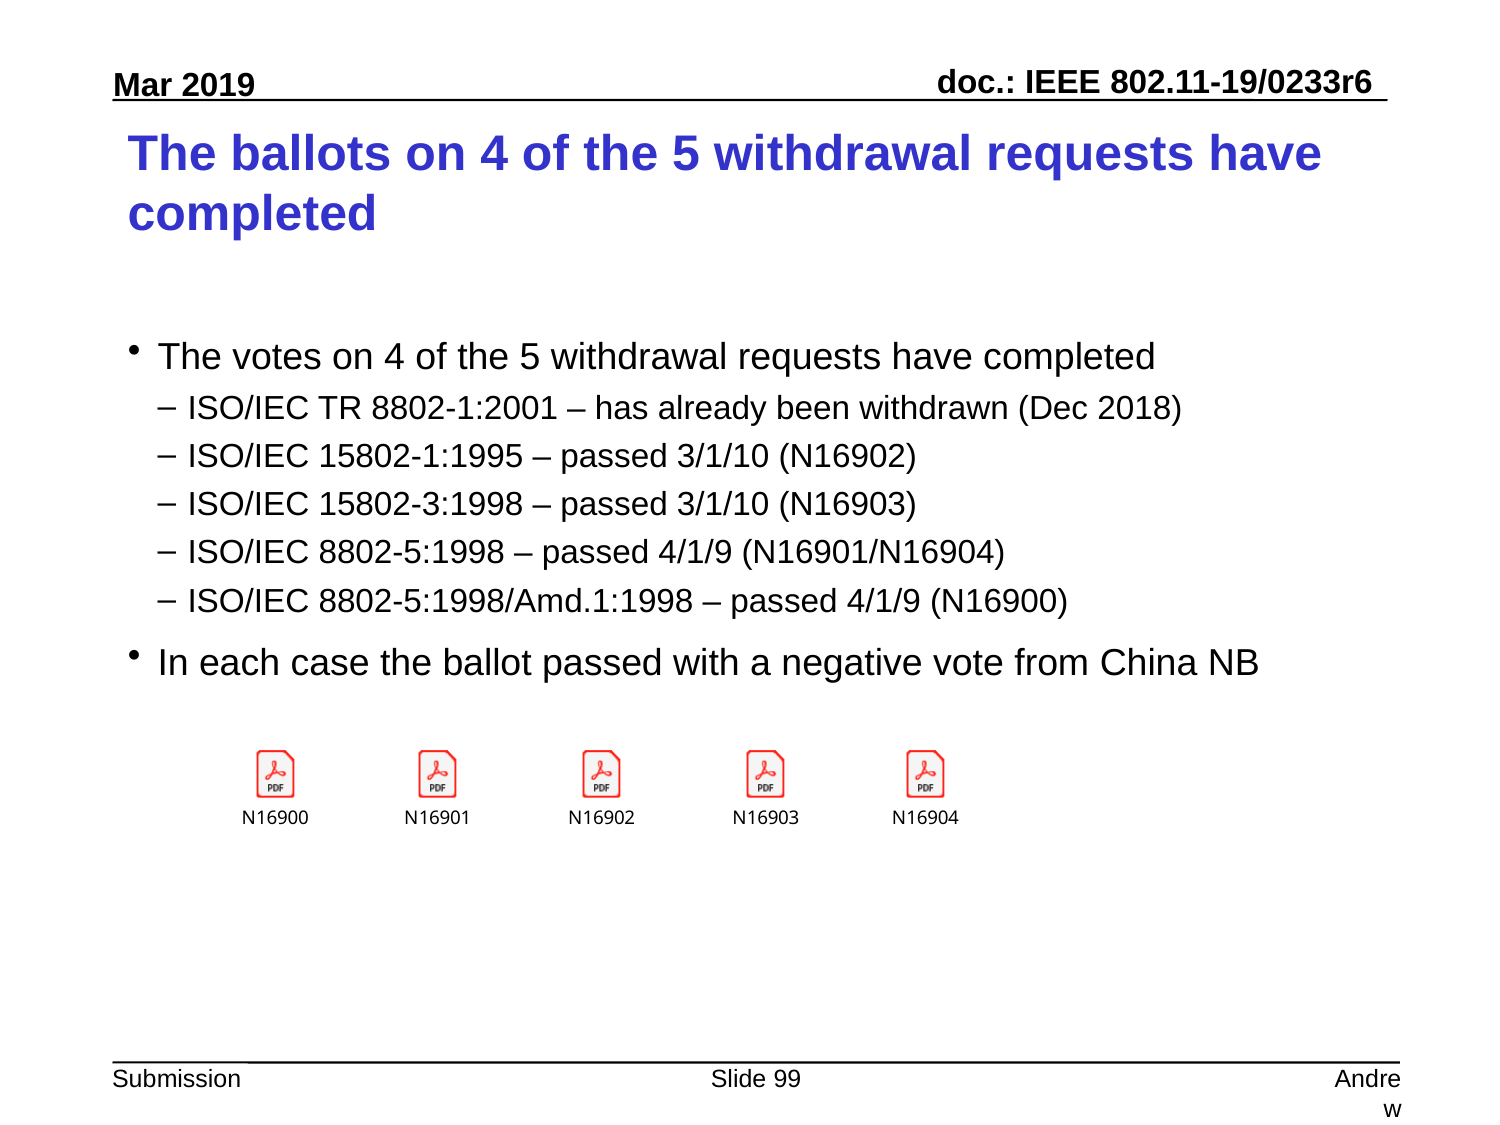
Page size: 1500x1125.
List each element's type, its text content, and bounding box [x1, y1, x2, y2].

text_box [690, 749, 841, 883]
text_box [199, 749, 351, 883]
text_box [849, 749, 1001, 883]
slide_number Slide 99 [709, 1061, 803, 1093]
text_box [526, 749, 677, 883]
footer Andrew Myles, Cisco [1320, 1061, 1402, 1093]
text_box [362, 749, 513, 883]
list The votes on 4 of the 5 withdrawal requests have completed ISO/IEC TR 8802-1:2001 – has already been withdrawn (Dec 2018) ISO/IEC 15802-1:1995 – passed 3/1/10 (N16902) ISO/IEC 15802-3:1998 – passed 3/1/10 (N16903) ISO/IEC 8802-5:1998 – passed 4/1/9 (N16901/N16904) ISO/IEC 8802-5:1998/Amd.1:1998 – passed 4/1/9 (N16900) In each case the ballot passed with a negative vote from China NB [112, 324, 1388, 1000]
title The ballots on 4 of the 5 withdrawal requests have completed [112, 112, 1388, 288]
